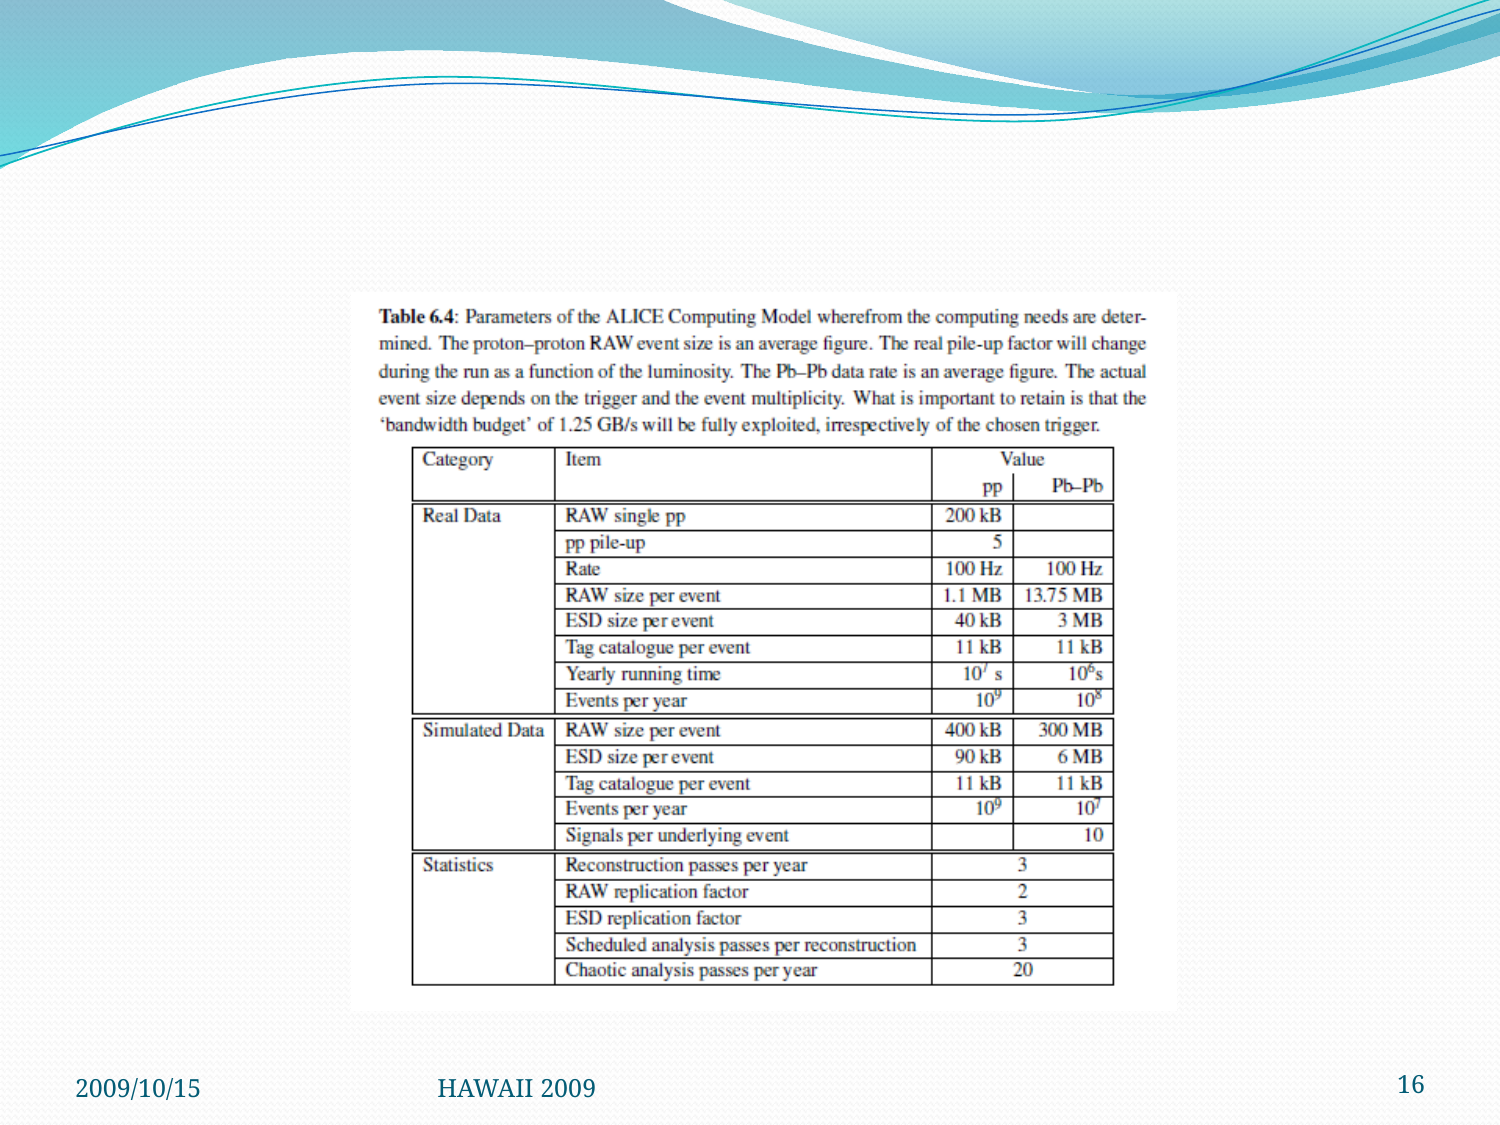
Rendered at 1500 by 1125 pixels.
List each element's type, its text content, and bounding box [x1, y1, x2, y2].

footer HAWAII 2009 [437, 1042, 988, 1103]
slide_number 16 [1299, 1042, 1425, 1103]
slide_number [75, 1042, 425, 1103]
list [351, 292, 1177, 1011]
